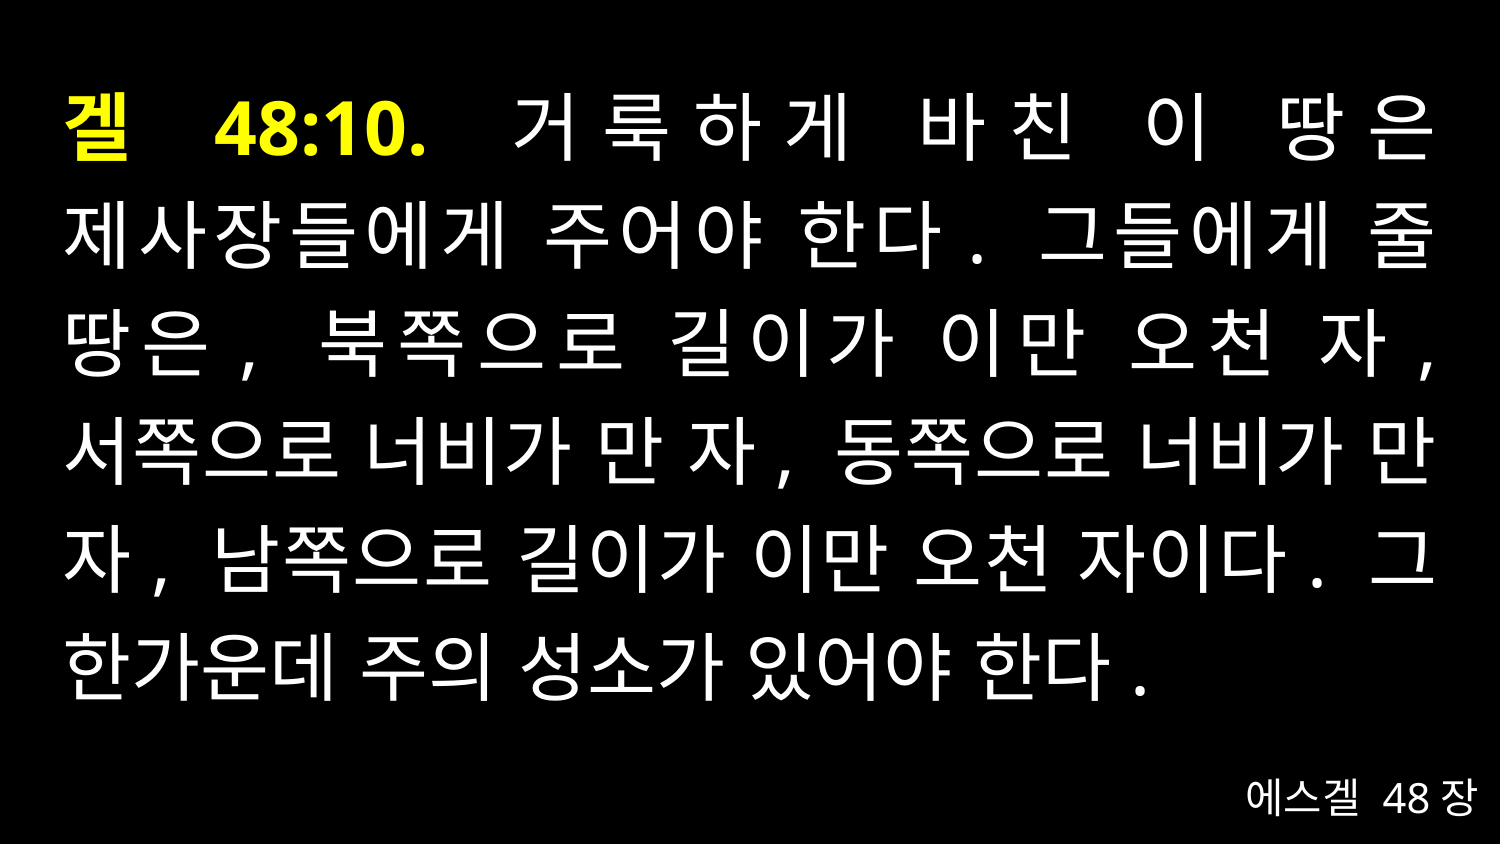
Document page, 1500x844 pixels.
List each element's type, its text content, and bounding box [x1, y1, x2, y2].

title 겔 48:10. 거룩하게 바친 이 땅은 제사장들에게 주어야 한다. 그들에게 줄 땅은, 북쪽으로 길이가 이만 오천 자, 서쪽으로 너비가 만 자, 동쪽으로 너비가 만 자, 남쪽으로 길이가 이만 오천 자이다. 그 한가운데 주의 성소가 있어야 한다. [0, 0, 1500, 844]
subtitle 에스겔 48장 [916, 770, 1500, 844]
